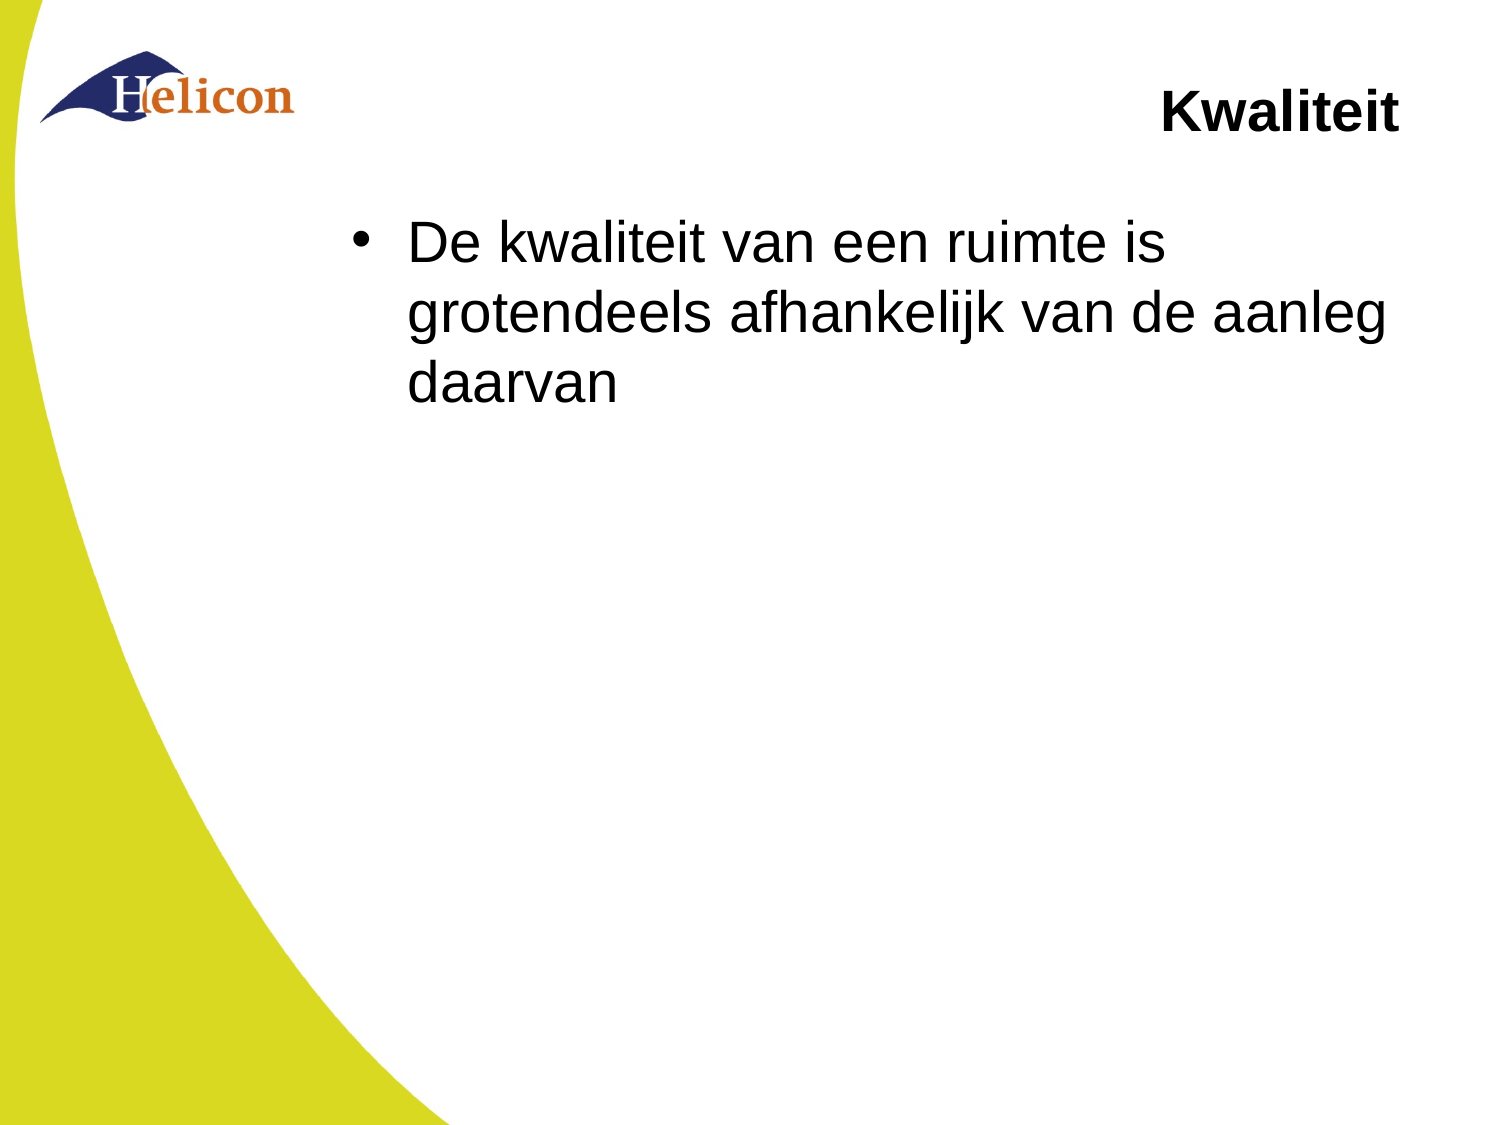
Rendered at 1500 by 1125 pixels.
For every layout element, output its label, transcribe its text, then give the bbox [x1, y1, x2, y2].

picture [0, 0, 1500, 1125]
list De kwaliteit van een ruimte is grotendeels afhankelijk van de aanleg daarvan [336, 196, 1425, 1005]
title Kwaliteit [324, 54, 1415, 161]
